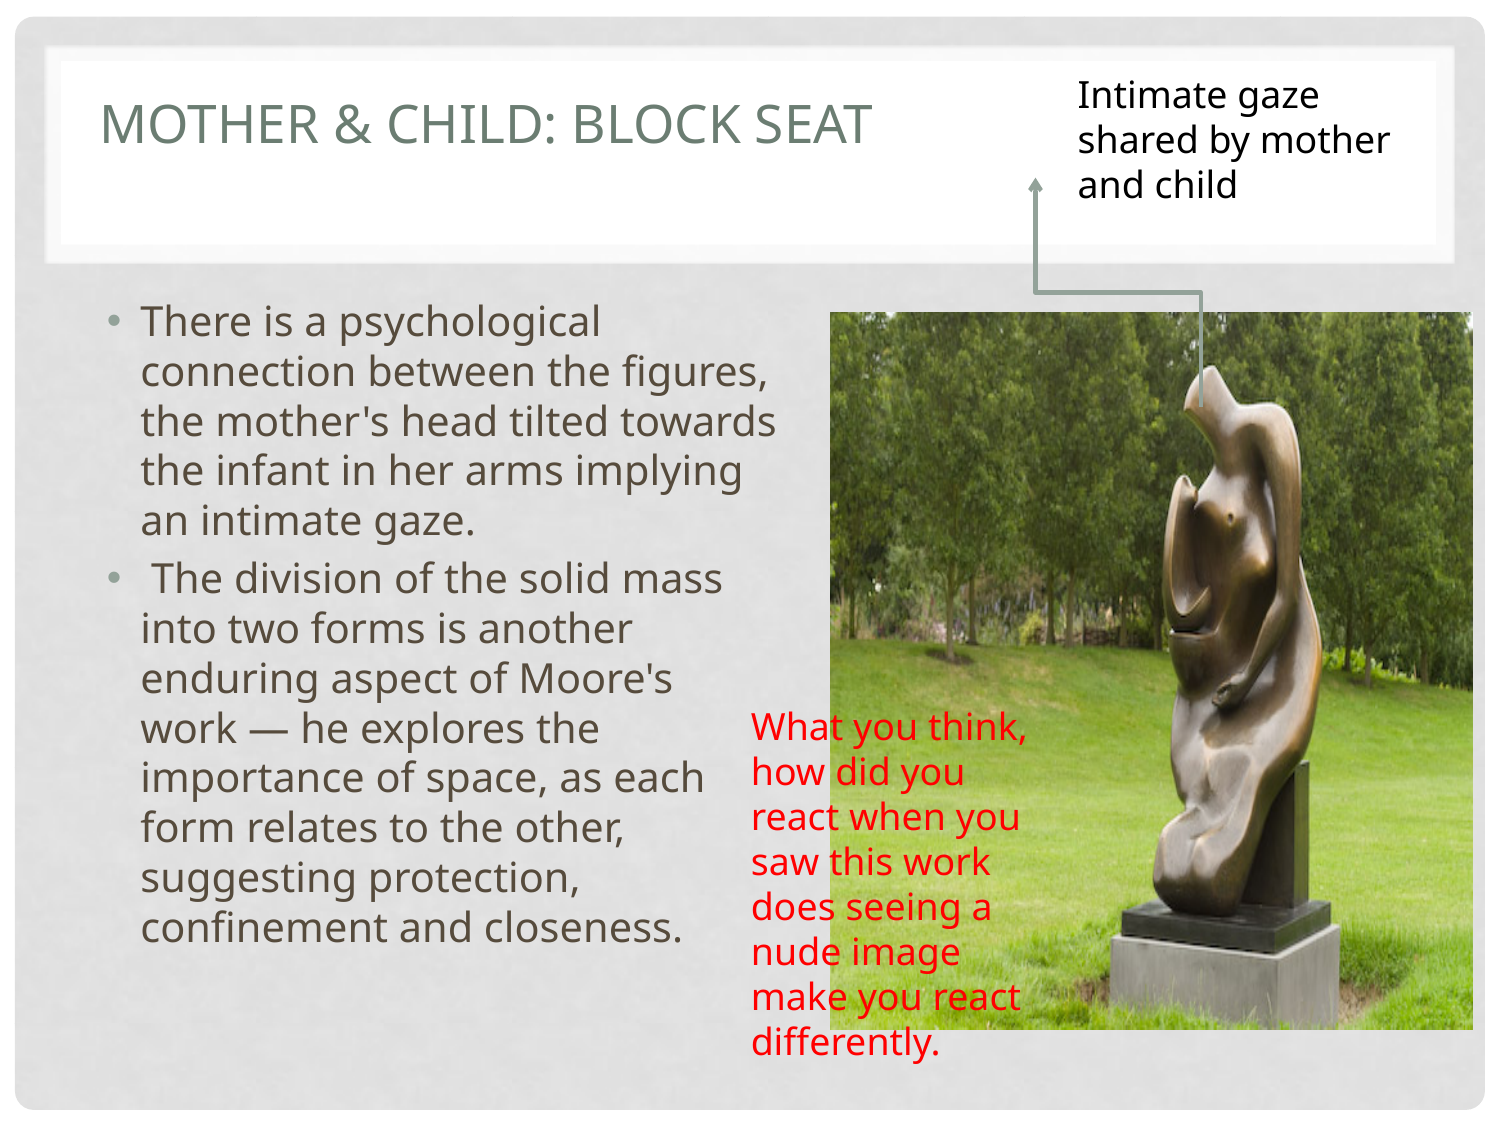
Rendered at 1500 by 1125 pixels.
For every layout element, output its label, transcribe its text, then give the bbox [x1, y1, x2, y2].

picture [829, 312, 1473, 1030]
text_box What you think, how did you react when you saw this work does seeing a nude image make you react differently. [736, 695, 1072, 1071]
title Mother & Child: Block seat [69, 66, 904, 178]
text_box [1003, 209, 1234, 376]
text_box Intimate gaze shared by mother and child [1062, 63, 1413, 214]
list There is a psychological connection between the figures, the mother's head tilted towards the infant in her arms implying an intimate gaze. The division of the solid mass into two forms is another enduring aspect of Moore's work — he explores the importance of space, as each form relates to the other, suggesting protection, confinement and closeness. [75, 287, 797, 1005]
